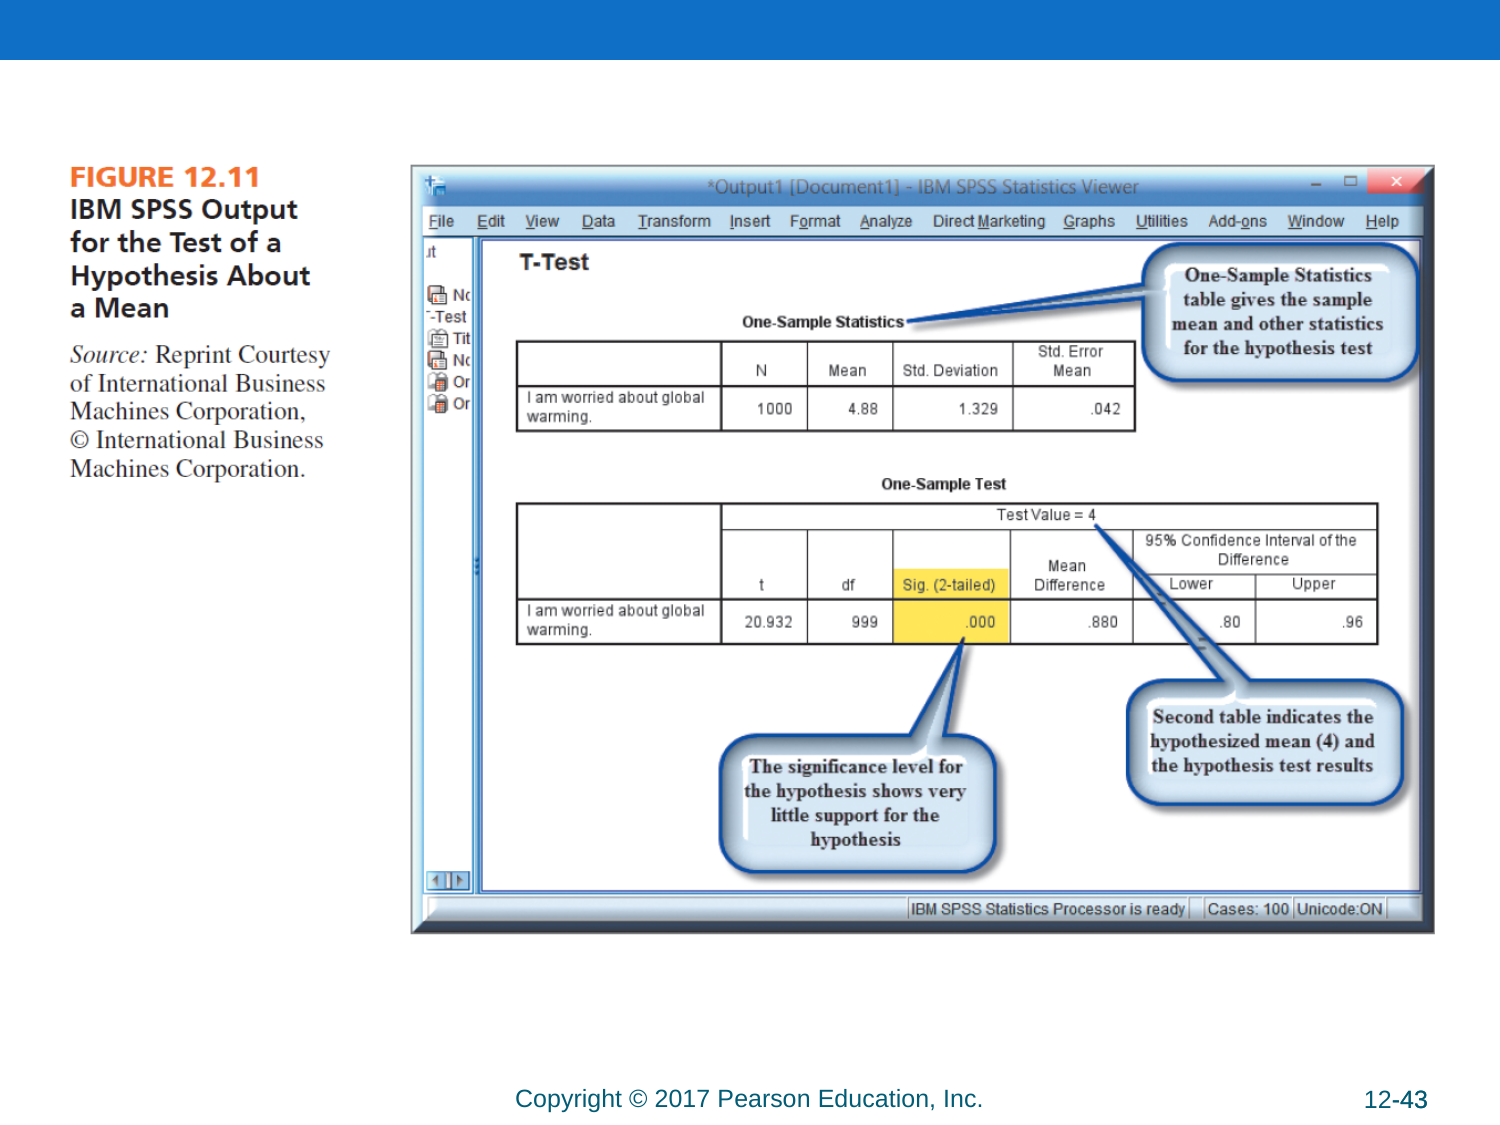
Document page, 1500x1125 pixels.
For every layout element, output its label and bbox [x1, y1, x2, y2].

picture [641, 1100, 647, 1107]
picture [43, 156, 1477, 952]
